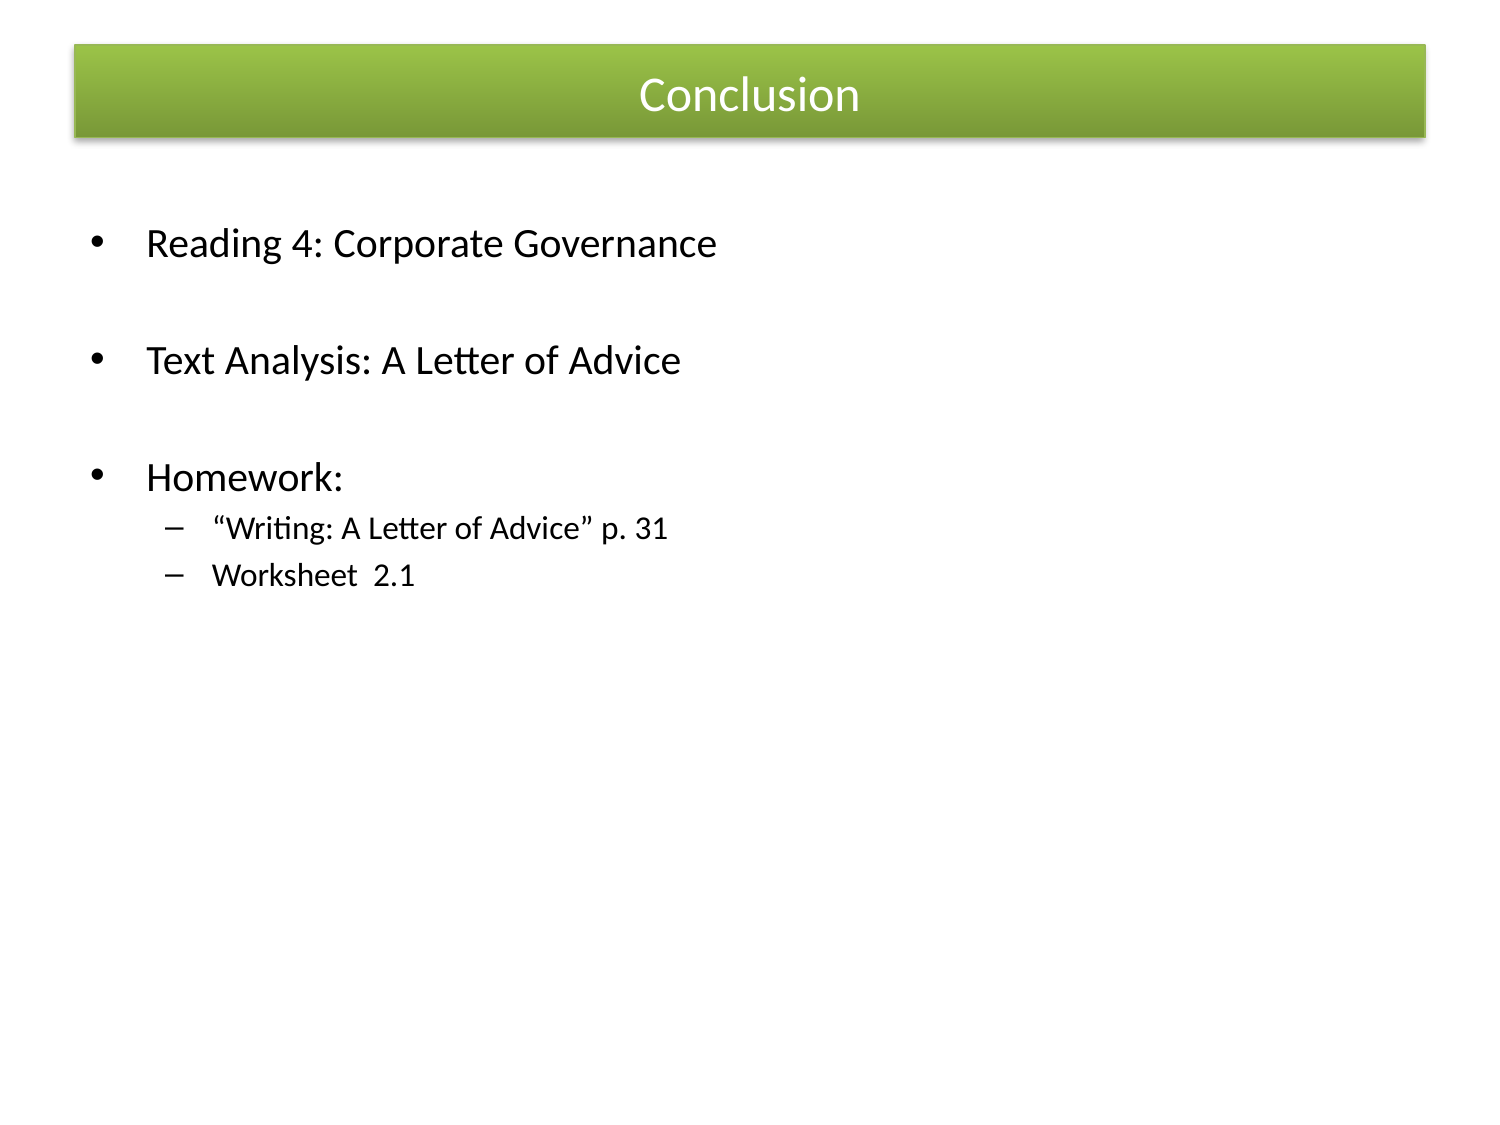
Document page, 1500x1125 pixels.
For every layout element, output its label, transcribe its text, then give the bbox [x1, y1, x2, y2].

list Reading 4: Corporate Governance Text Analysis: A Letter of Advice Homework: “Writing: A Letter of Advice” p. 31 Worksheet 2.1 [75, 149, 1425, 1005]
title Conclusion [74, 44, 1426, 138]
